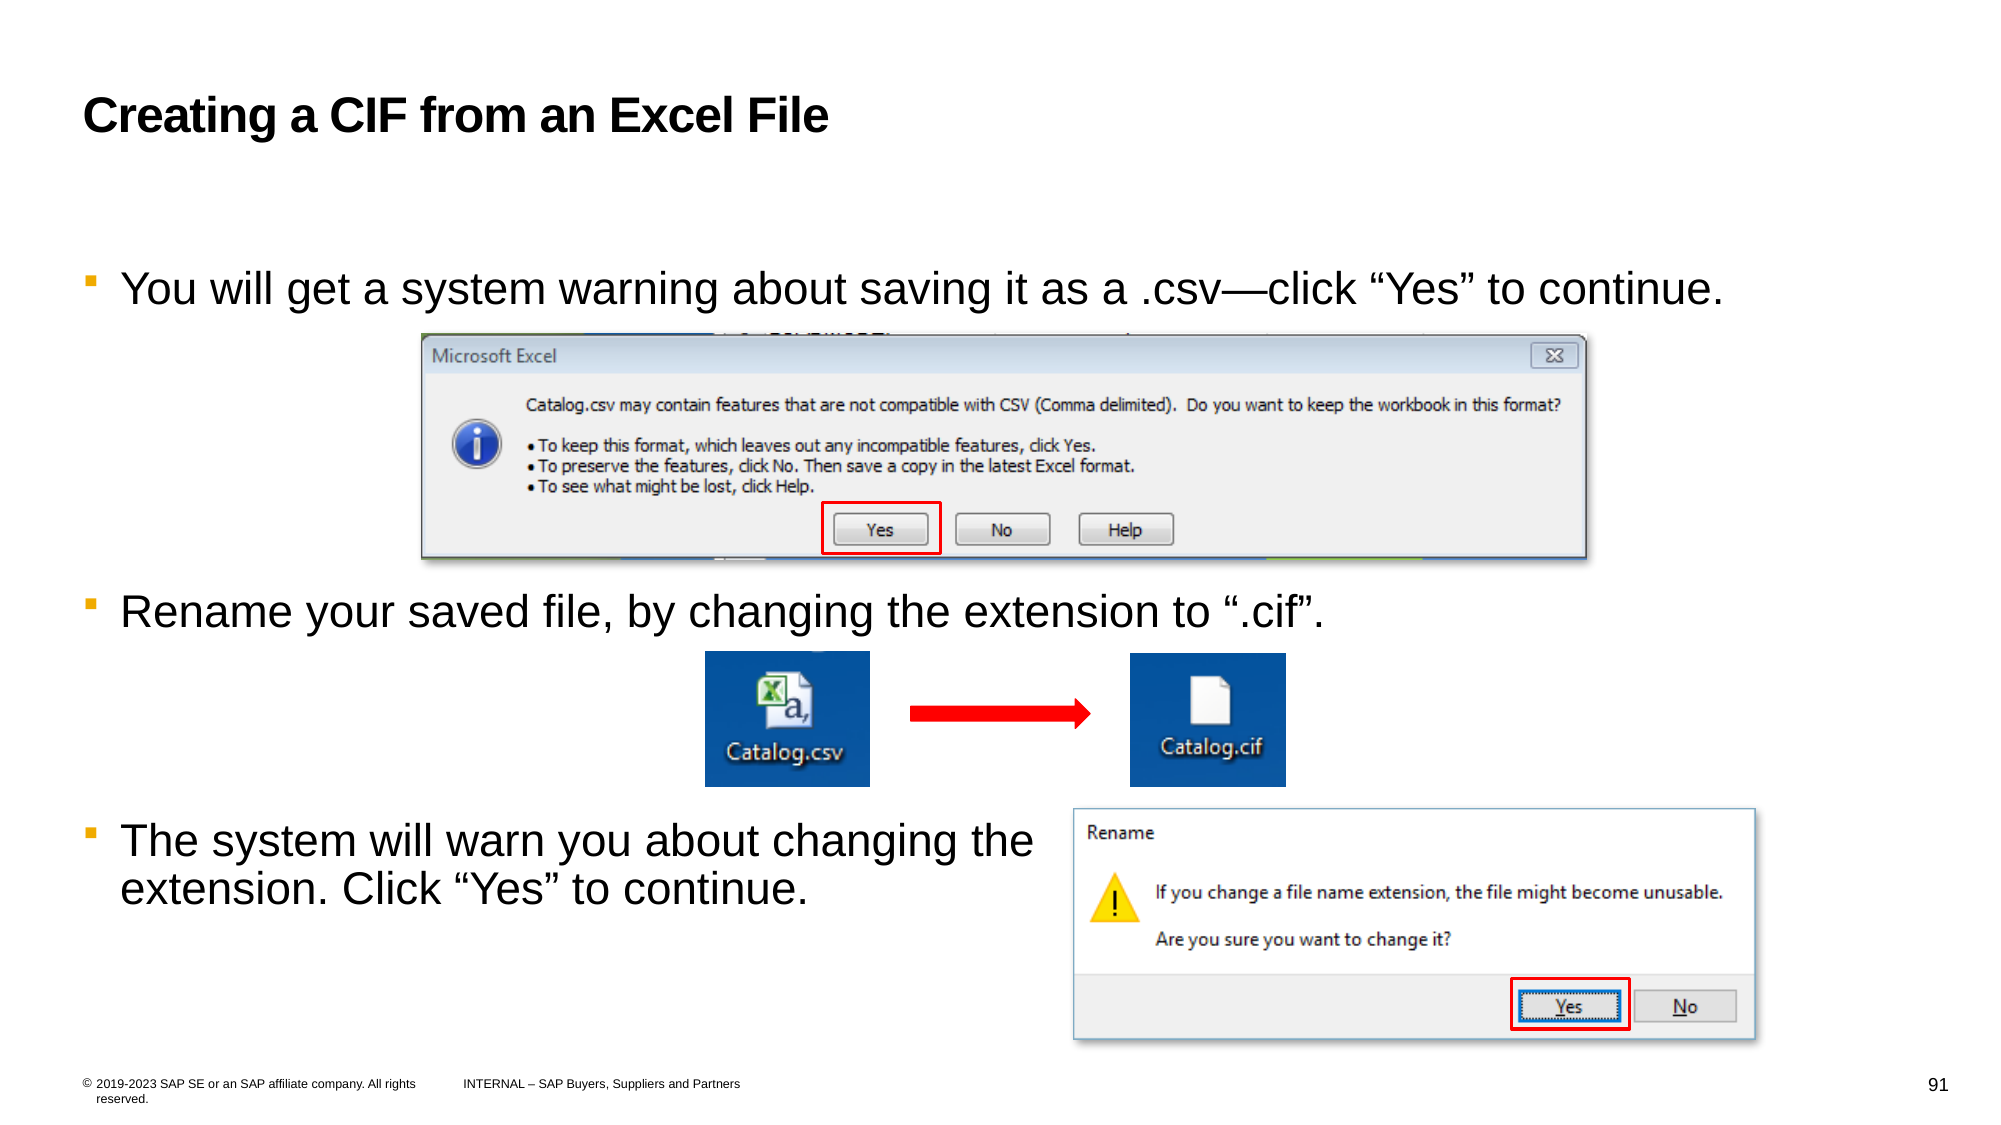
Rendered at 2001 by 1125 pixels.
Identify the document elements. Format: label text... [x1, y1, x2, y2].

picture [1130, 653, 1287, 787]
picture [1072, 807, 1757, 1040]
picture [705, 651, 870, 787]
picture [420, 332, 1587, 560]
text_box [910, 698, 1090, 729]
list You will get a system warning about saving it as a .csv—click “Yes” to continue. Rename your saved file, by changing the extension to “.cif”. The system will warn you about changing the extension. Click “Yes” to continue. [82, 265, 1918, 1040]
title Creating a CIF from an Excel File [82, 82, 1918, 144]
